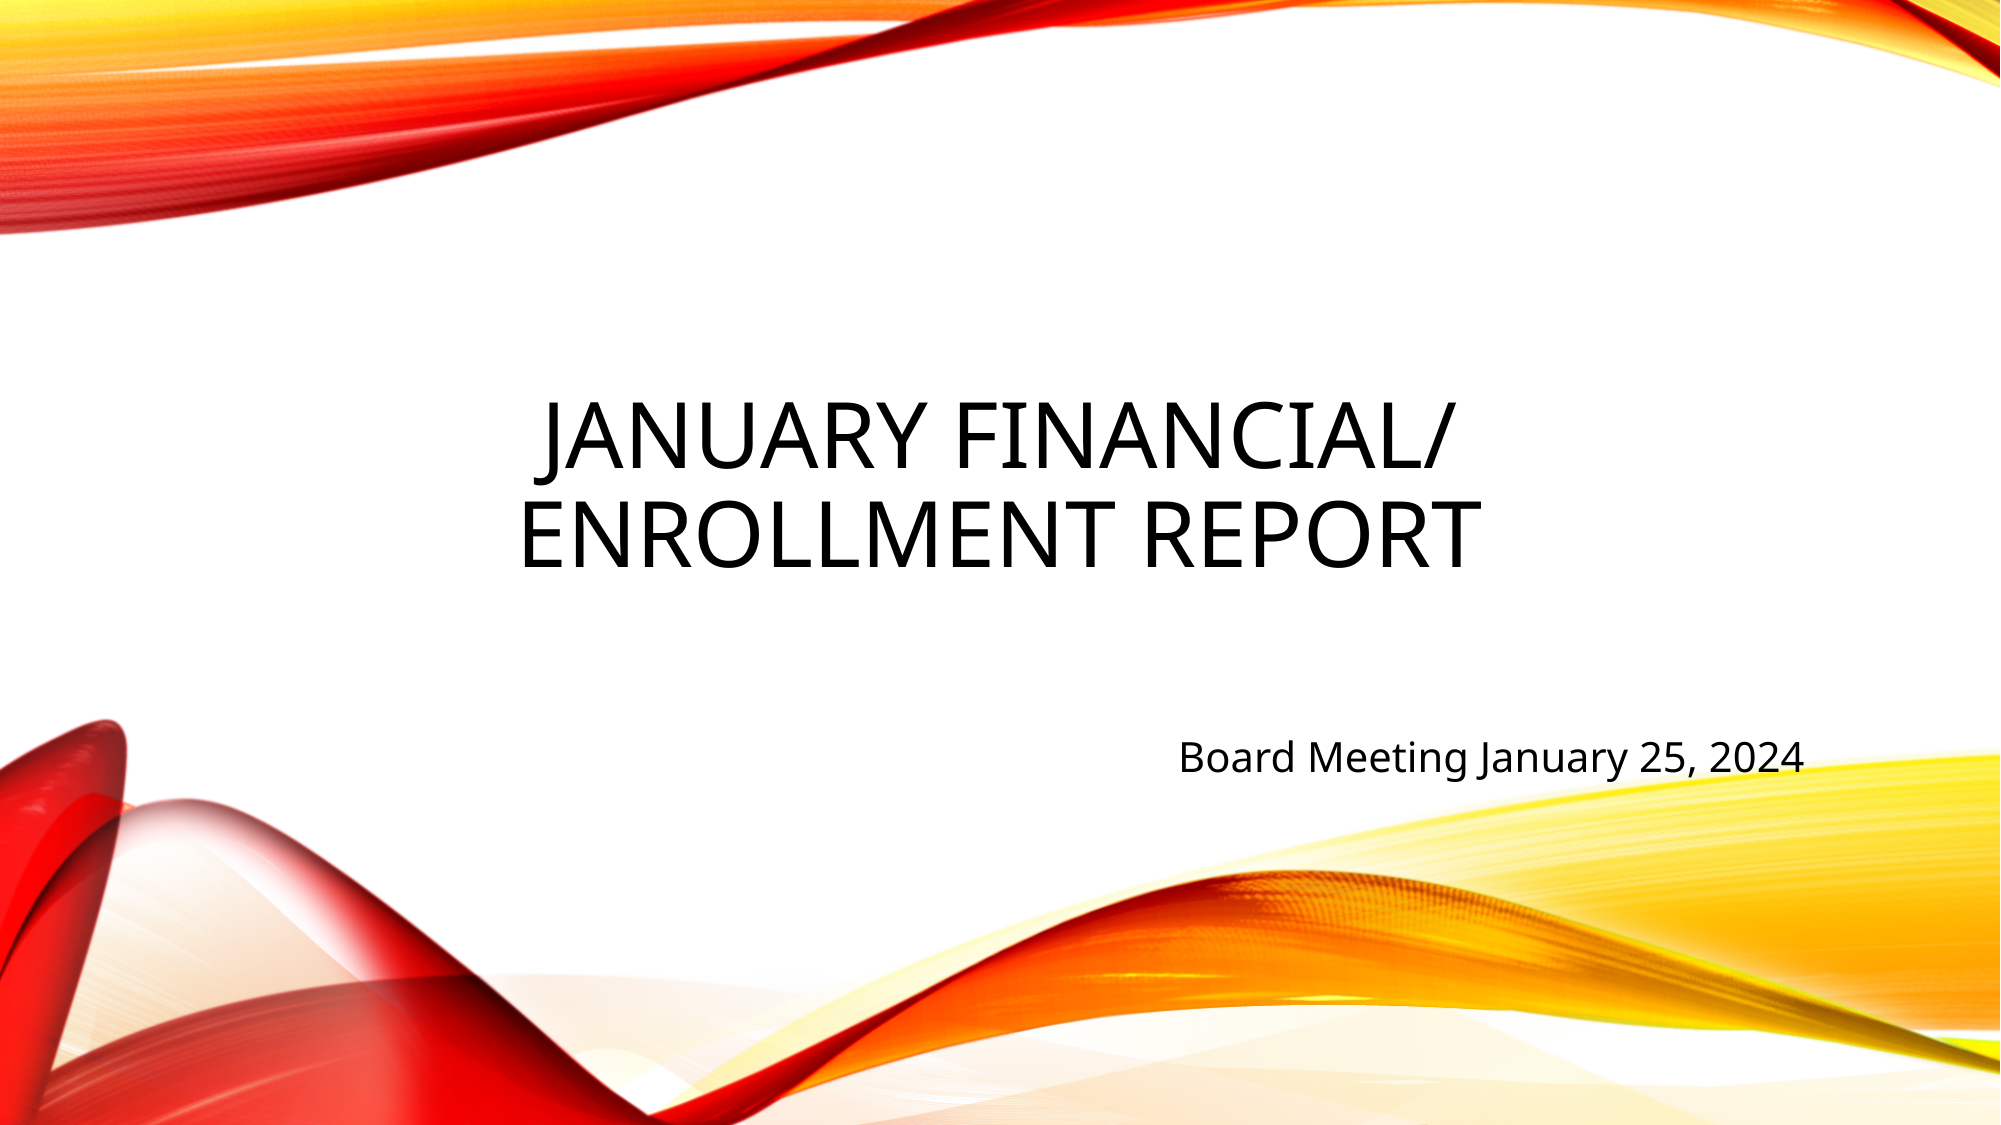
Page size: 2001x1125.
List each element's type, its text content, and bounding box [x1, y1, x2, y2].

title JANUARY FINANCIAL/ ENROLLMENT REPORT [225, 295, 1775, 596]
picture [0, 717, 2000, 1125]
subtitle Board Meeting January 25, 2024 [270, 728, 1821, 842]
picture [0, 0, 2000, 237]
